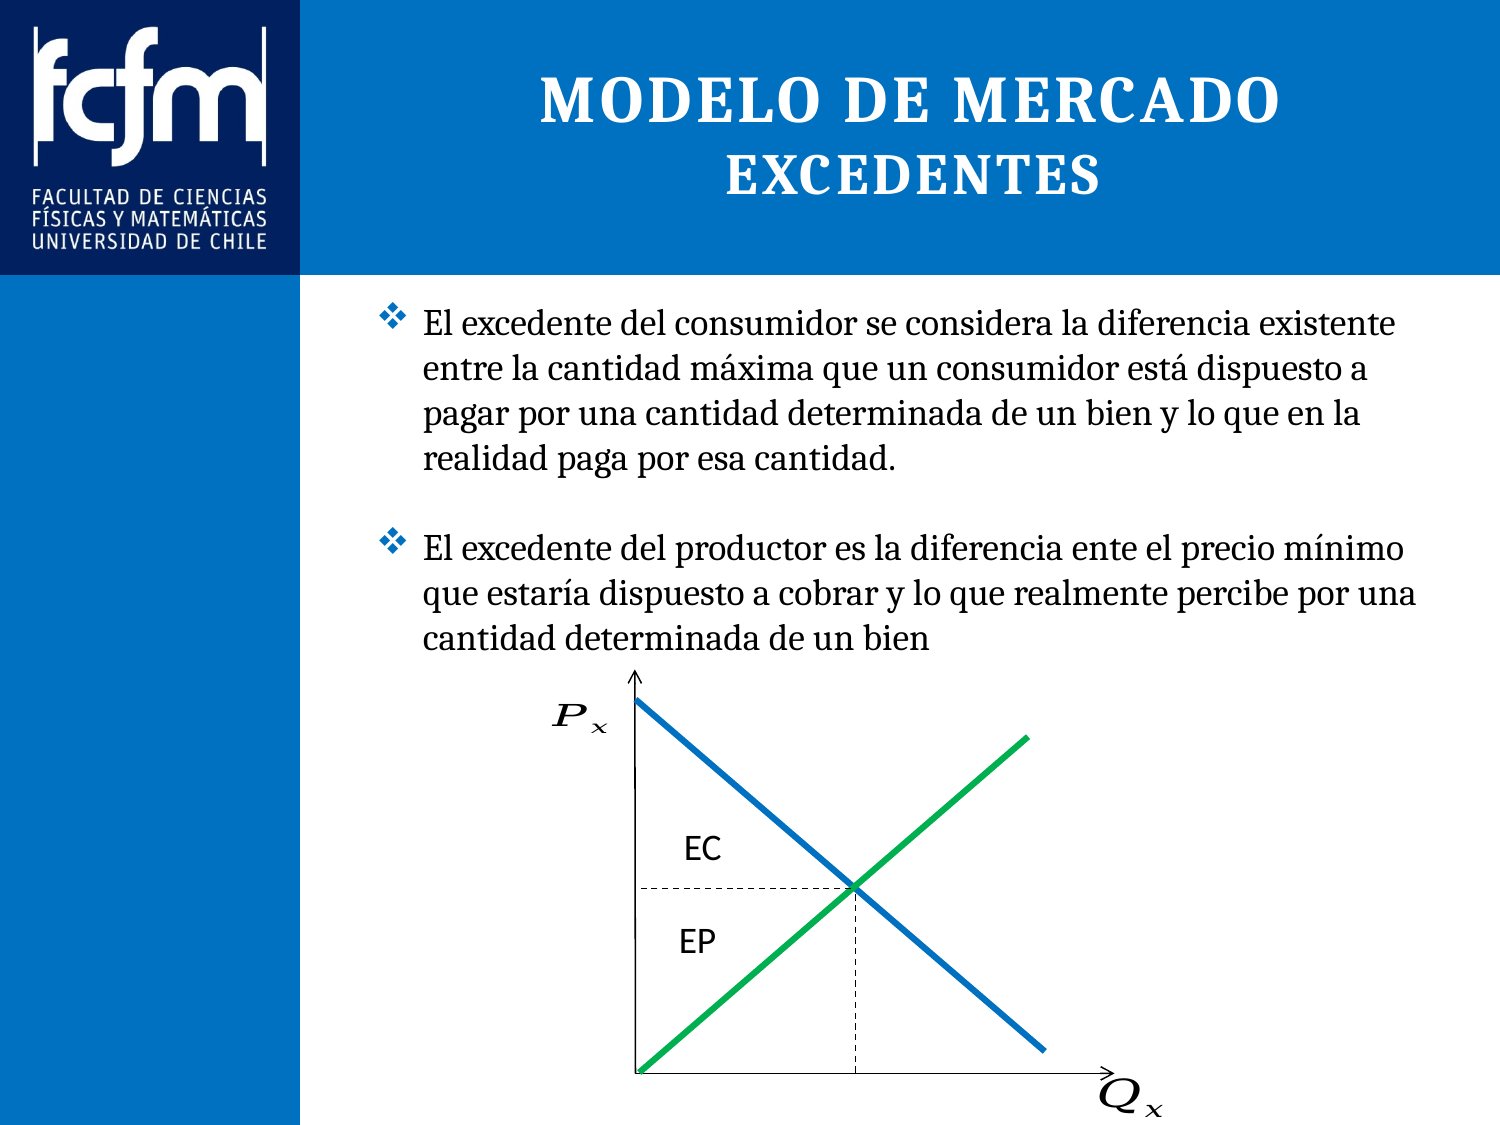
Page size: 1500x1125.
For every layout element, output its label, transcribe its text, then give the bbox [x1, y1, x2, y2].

picture [29, 18, 272, 254]
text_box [635, 699, 1046, 1052]
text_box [638, 736, 1029, 1073]
text_box El excedente del consumidor se considera la diferencia existente entre la cantidad máxima que un consumidor está dispuesto a pagar por una cantidad determinada de un bien y lo que en la realidad paga por esa cantidad. El excedente del productor es la diferencia ente el precio mínimo que estaría dispuesto a cobrar y lo que realmente percibe por una cantidad determinada de un bien [361, 290, 1472, 666]
title MODELO DE MERCADO Excedentes [399, 37, 1425, 225]
